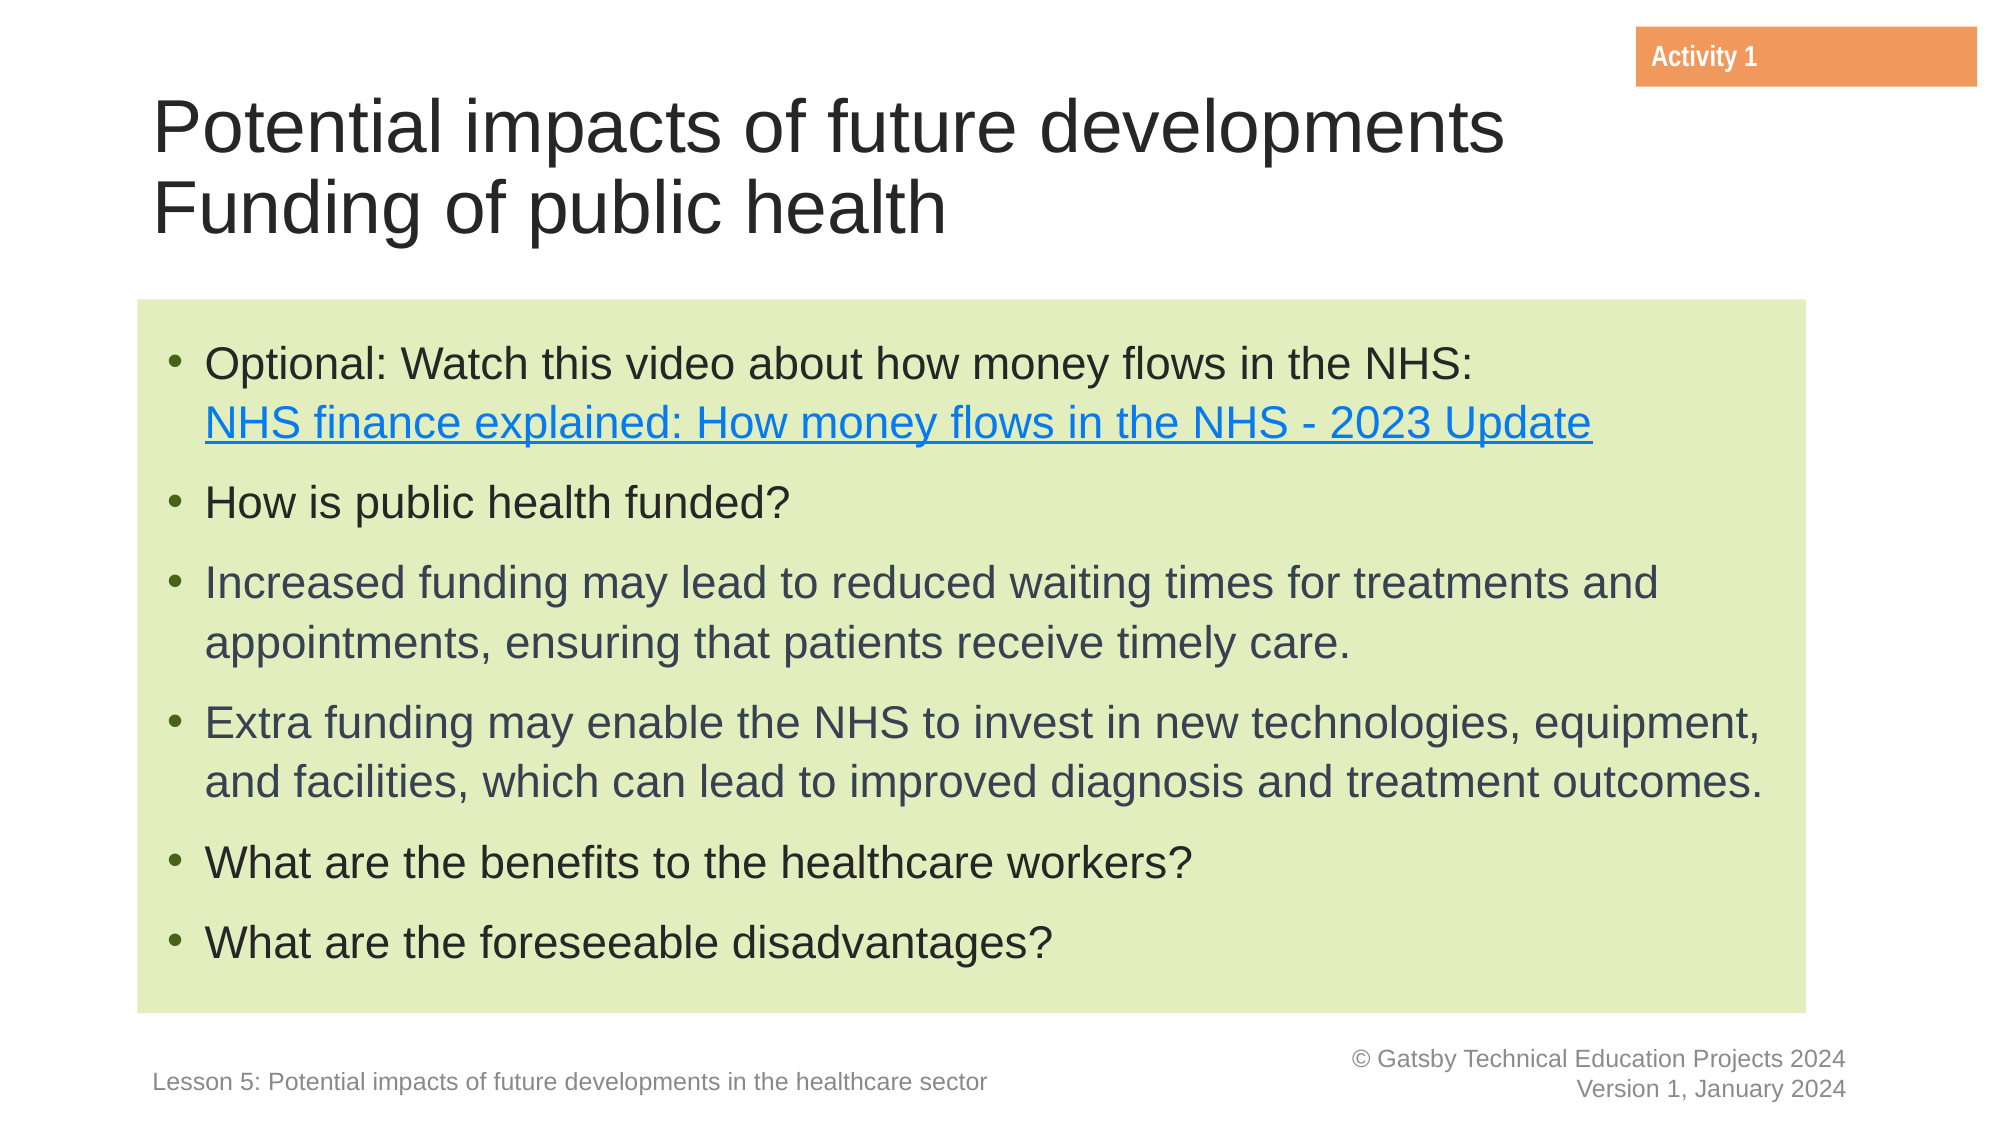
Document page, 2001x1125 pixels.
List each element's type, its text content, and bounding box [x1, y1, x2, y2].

title Potential impacts of future developments Funding of public health [137, 59, 1863, 278]
list Lesson 5: Potential impacts of future developments in the healthcare sector [137, 1049, 1064, 1110]
list Optional: Watch this video about how money flows in the NHS: NHS finance explained: How money flows in the NHS - 2023 Update How is public health funded? Increased funding may lead to reduced waiting times for treatments and appointments, ensuring that patients receive timely care. Extra funding may enable the NHS to invest in new technologies, equipment, and facilities, which can lead to improved diagnosis and treatment outcomes. What are the benefits to the healthcare workers? What are the foreseeable disadvantages? [137, 299, 1806, 1014]
list Activity 1 [1636, 26, 1978, 87]
